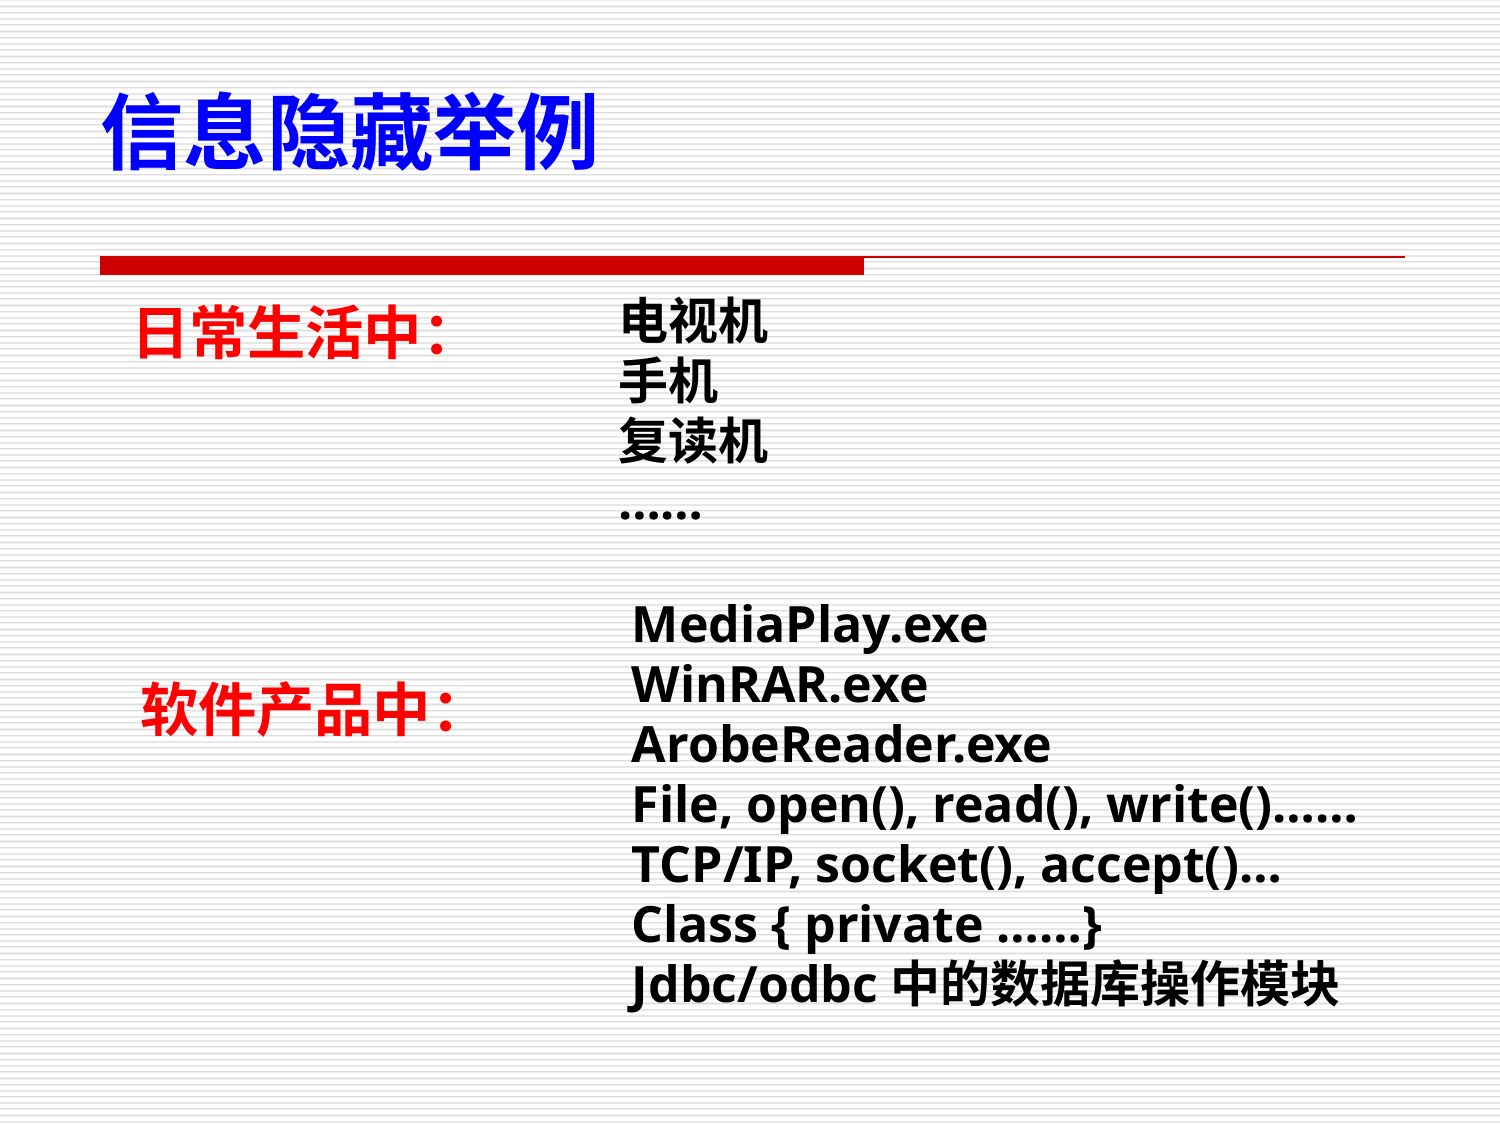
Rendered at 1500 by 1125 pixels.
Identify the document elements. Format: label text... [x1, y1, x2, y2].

text_box 软件产品中： [125, 665, 505, 751]
picture [0, 0, 1500, 1125]
text_box MediaPlay.exe WinRAR.exe ArobeReader.exe File, open(), read(), write()…… TCP/IP, socket(), accept()… Class { private ……} Jdbc/odbc中的数据库操作模块 [617, 584, 1445, 1020]
text_box 信息隐藏举例 [85, 67, 898, 193]
text_box 日常生活中： [116, 289, 496, 374]
text_box 电视机 手机 复读机 …… [603, 281, 784, 537]
